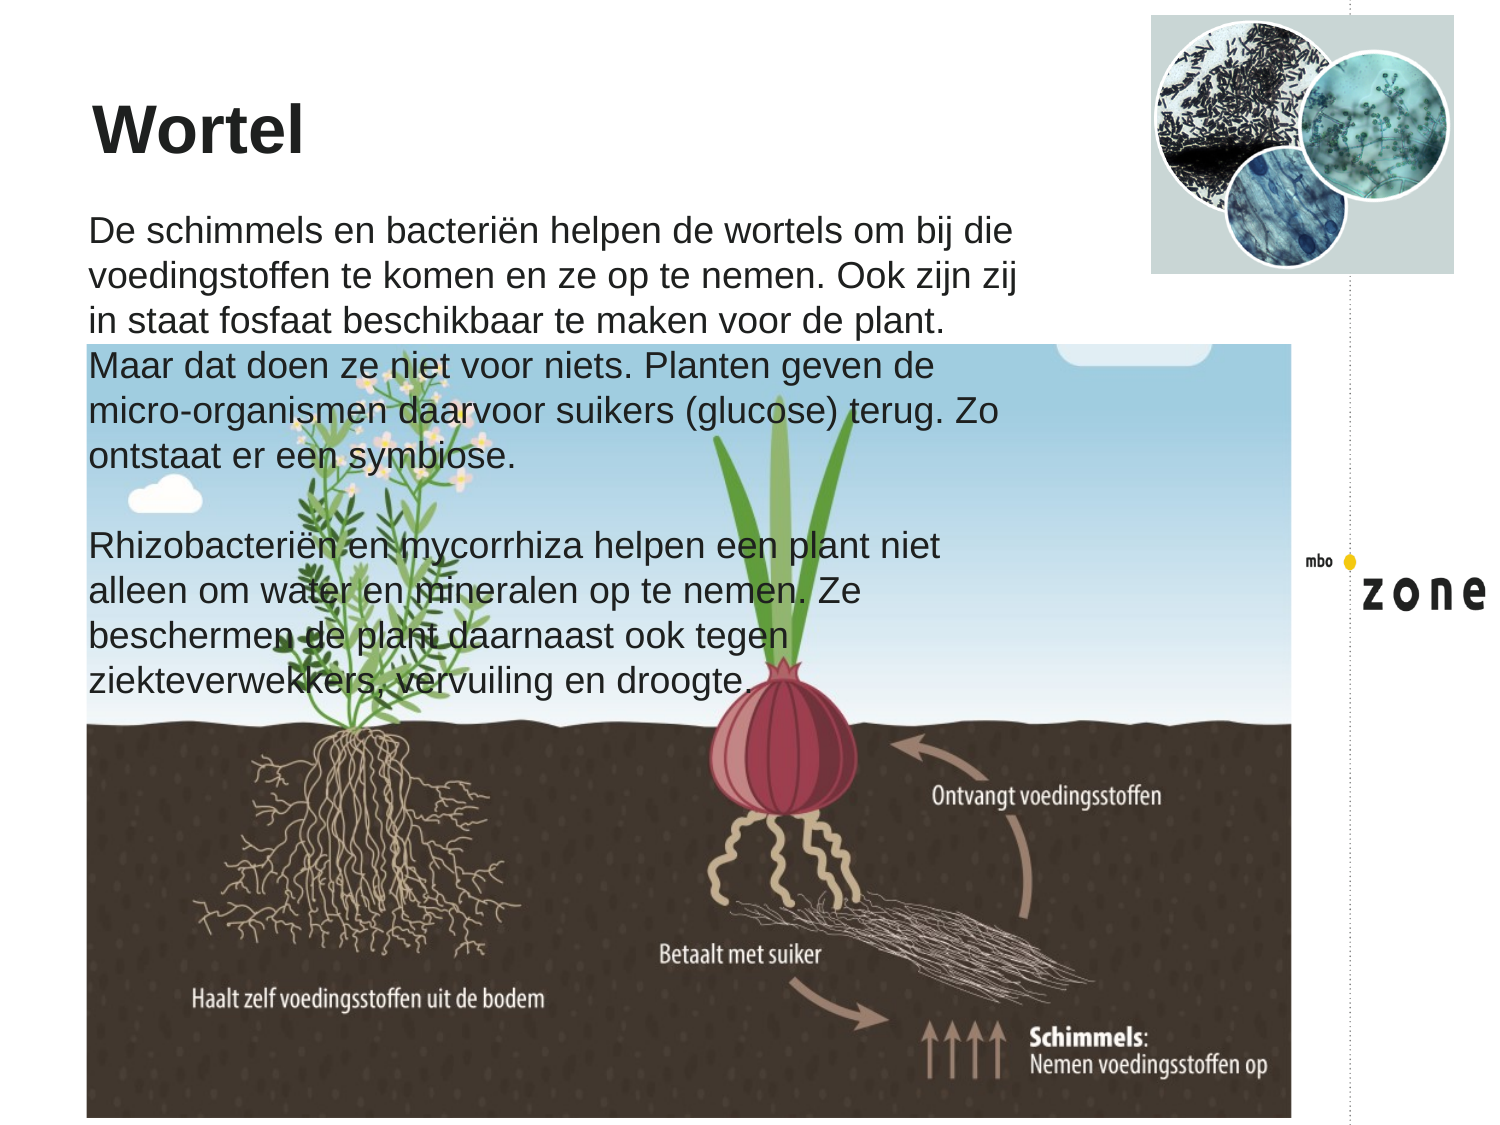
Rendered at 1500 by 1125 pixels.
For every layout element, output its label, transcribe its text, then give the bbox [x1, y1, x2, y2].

picture [86, 0, 1500, 1125]
list De schimmels en bacteriën helpen de wortels om bij die voedingstoffen te komen en ze op te nemen. Ook zijn zij in staat fosfaat beschikbaar te maken voor de plant. Maar dat doen ze niet voor niets. Planten geven de micro-organismen daarvoor suikers (glucose) terug. Zo ontstaat er een symbiose. Rhizobacteriën en mycorrhiza helpen een plant niet alleen om water en mineralen op te nemen. Ze beschermen de plant daarnaast ook tegen ziekteverwekkers, vervuiling en droogte. [88, 205, 1041, 344]
title Wortel [93, 94, 1151, 272]
